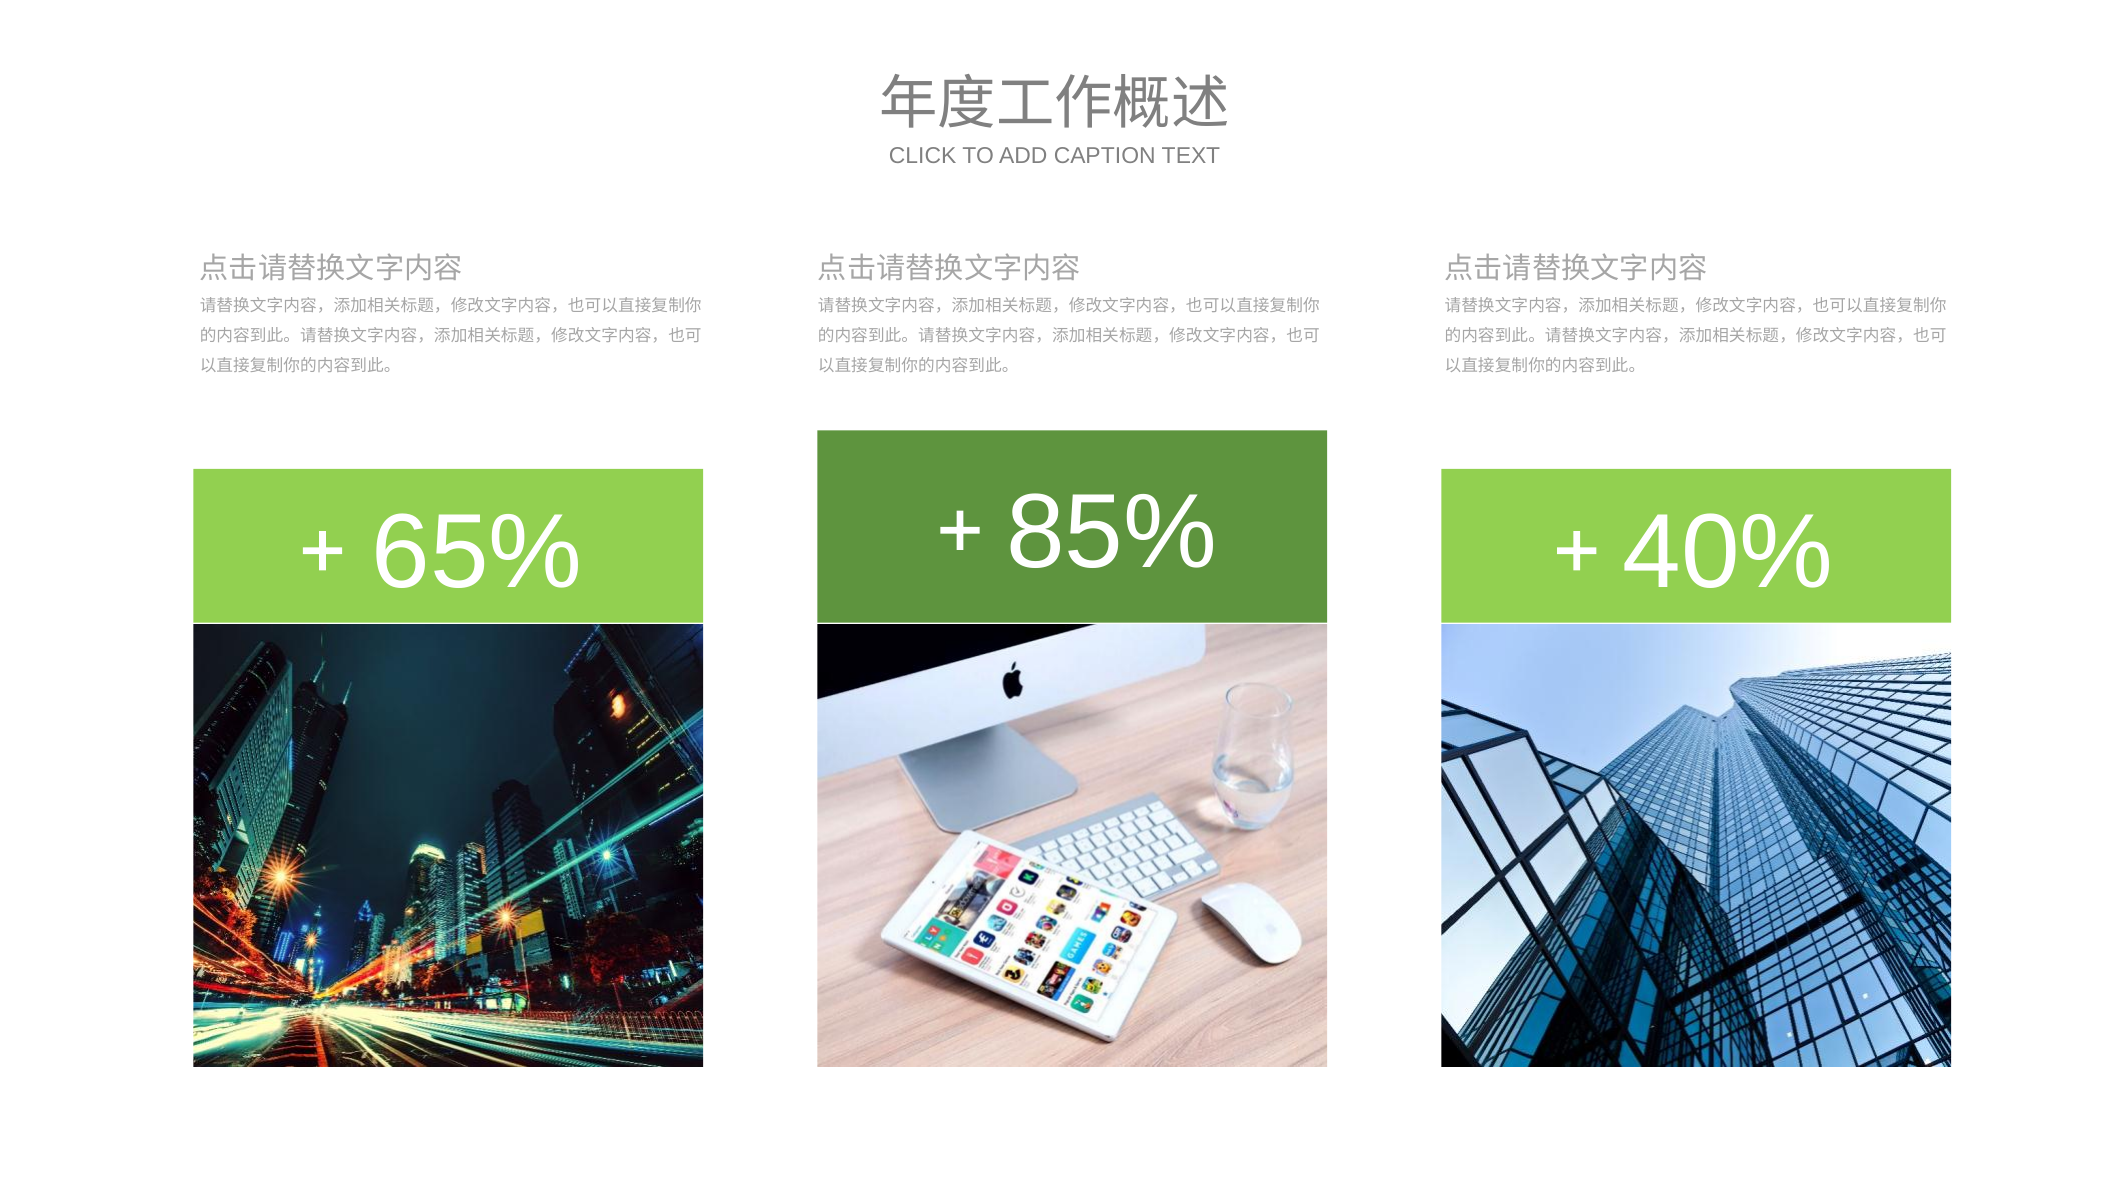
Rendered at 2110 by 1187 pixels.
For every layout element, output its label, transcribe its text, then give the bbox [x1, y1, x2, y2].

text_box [193, 468, 704, 1067]
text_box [817, 430, 1328, 1067]
text_box 点击请替换文字内容 请替换文字内容，添加相关标题，修改文字内容，也可以直接复制你的内容到此。请替换文字内容，添加相关标题，修改文字内容，也可以直接复制你的内容到此。 [817, 232, 1322, 375]
text_box 年度工作概述 [865, 65, 1245, 136]
text_box 点击请替换文字内容 请替换文字内容，添加相关标题，修改文字内容，也可以直接复制你的内容到此。请替换文字内容，添加相关标题，修改文字内容，也可以直接复制你的内容到此。 [1444, 232, 1948, 375]
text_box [1441, 468, 1952, 1067]
text_box CLICK TO ADD CAPTION TEXT [865, 140, 1245, 168]
text_box 点击请替换文字内容 请替换文字内容，添加相关标题，修改文字内容，也可以直接复制你的内容到此。请替换文字内容，添加相关标题，修改文字内容，也可以直接复制你的内容到此。 [199, 232, 703, 375]
